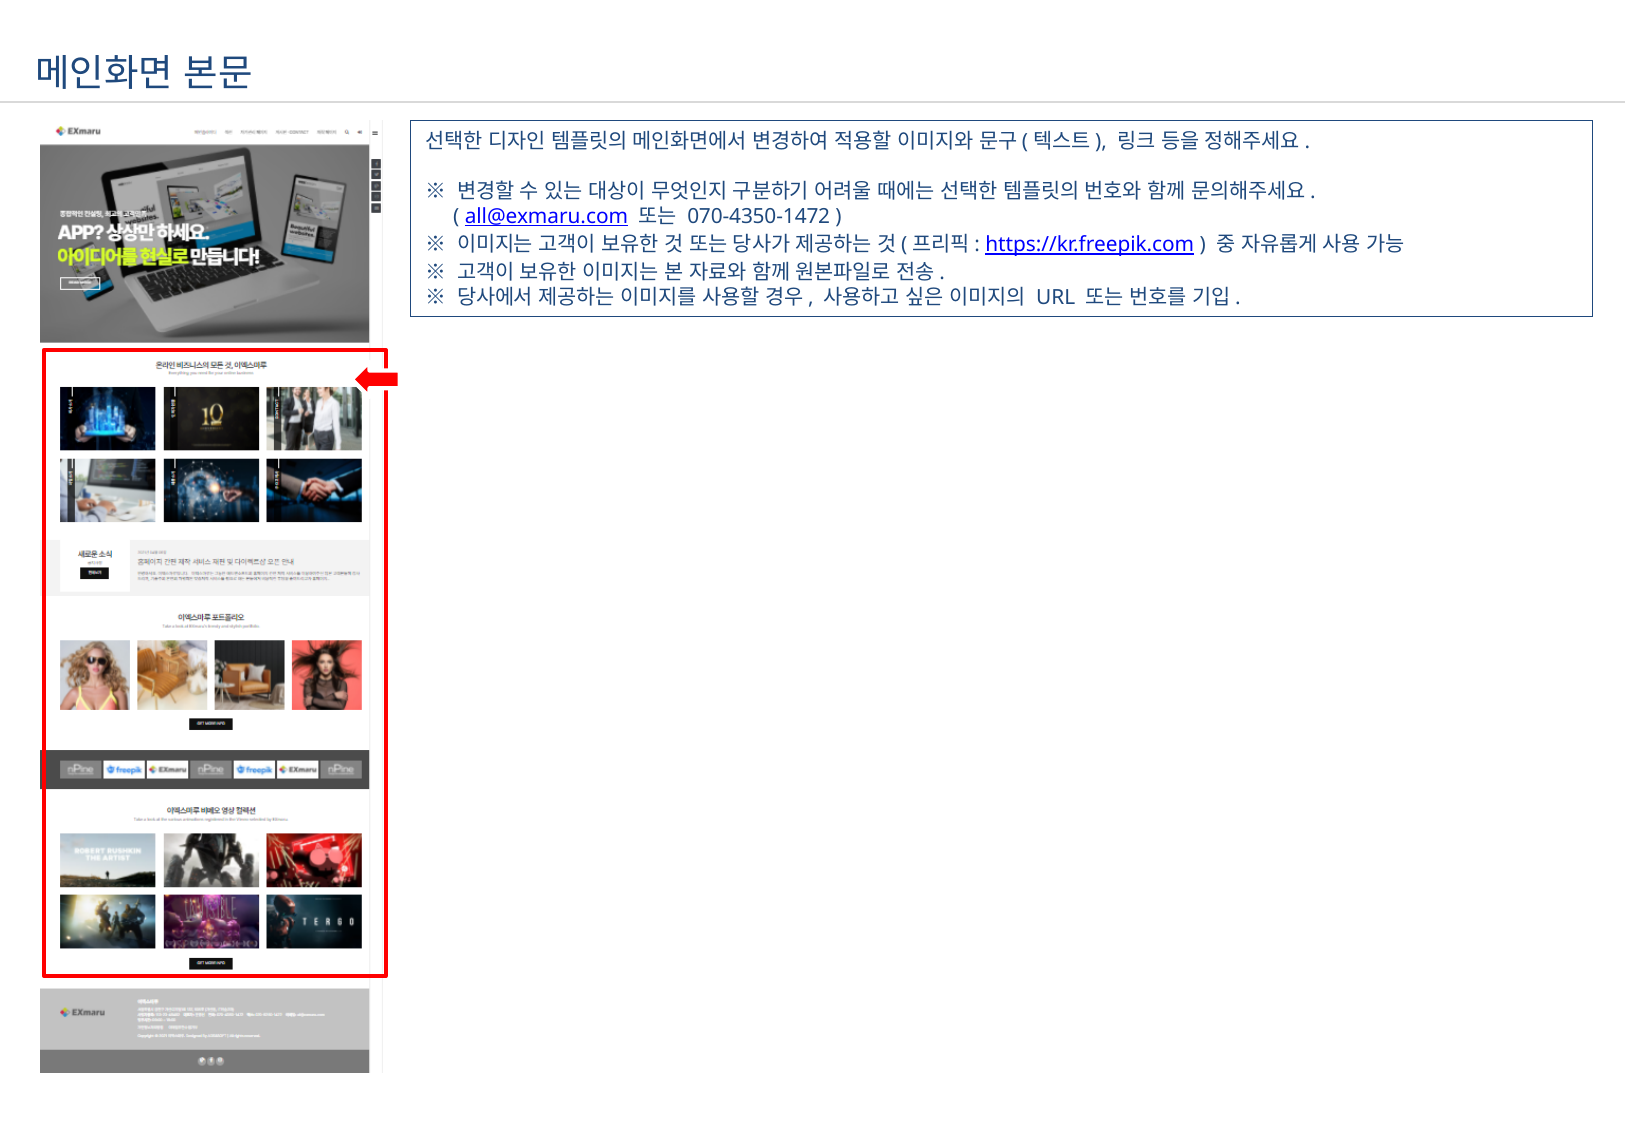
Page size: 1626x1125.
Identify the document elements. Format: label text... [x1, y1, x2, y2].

picture [39, 119, 383, 1074]
text_box [387, 368, 402, 391]
text_box 메인화면 본문 [20, 41, 268, 101]
text_box 선택한 디자인 템플릿의 메인화면에서 변경하여 적용할 이미지와 문구(텍스트), 링크 등을 정해주세요. ※ 변경할 수 있는 대상이 무엇인지 구분하기 어려울 때에는 선택한 템플릿의 번호와 함께 문의해주세요. ( all@exmaru.com 또는 070-4350-1472 ) ※ 이미지는 고객이 보유한 것 또는 당사가 제공하는 것(프리픽: https://kr.freepik.com ) 중 자유롭게 사용 가능 ※ 고객이 보유한 이미지는 본 자료와 함께 원본파일로 전송. ※ 당사에서 제공하는 이미지를 사용할 경우, 사용하고 싶은 이미지의 URL 또는 번호를 기입. [410, 120, 1593, 317]
